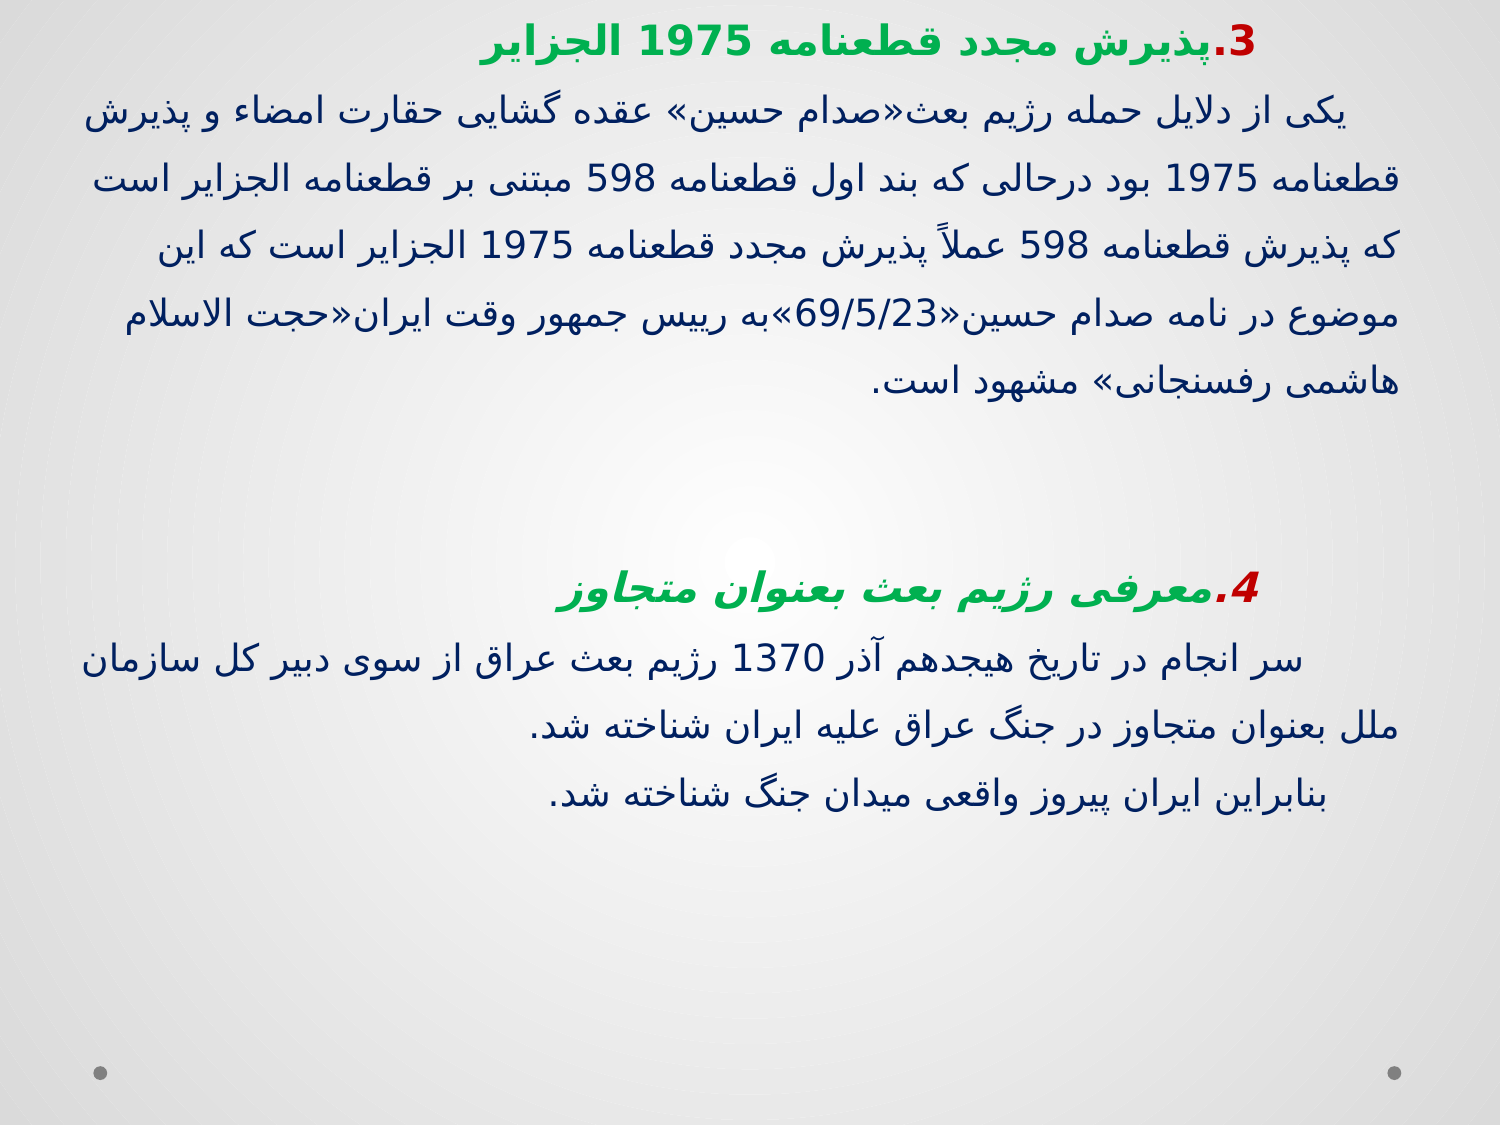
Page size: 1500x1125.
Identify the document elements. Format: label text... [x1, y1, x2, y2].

title 3.پذیرش مجدد قطعنامه 1975 الجزایر یکی از دلایل حمله رژیم بعث«صدام حسین» عقده گشایی حقارت امضاء و پذیرش قطعنامه 1975 بود درحالی که بند اول قطعنامه 598 مبتنی بر قطعنامه الجزایر است که پذیرش قطعنامه 598 عملاً پذیرش مجدد قطعنامه 1975 الجزایر است که این موضوع در نامه صدام حسین«69/5/23»به رییس جمهور وقت ایران«حجت الاسلام هاشمی رفسنجانی» مشهود است. 4.معرفی رژیم بعث بعنوان متجاوز سر انجام در تاریخ هیجدهم آذر 1370 رژیم بعث عراق از سوی دبیر کل سازمان ملل بعنوان متجاوز در جنگ عراق علیه ایران شناخته شد. بنابراین ایران پیروز واقعی میدان جنگ شناخته شد. [53, 101, 1416, 1069]
